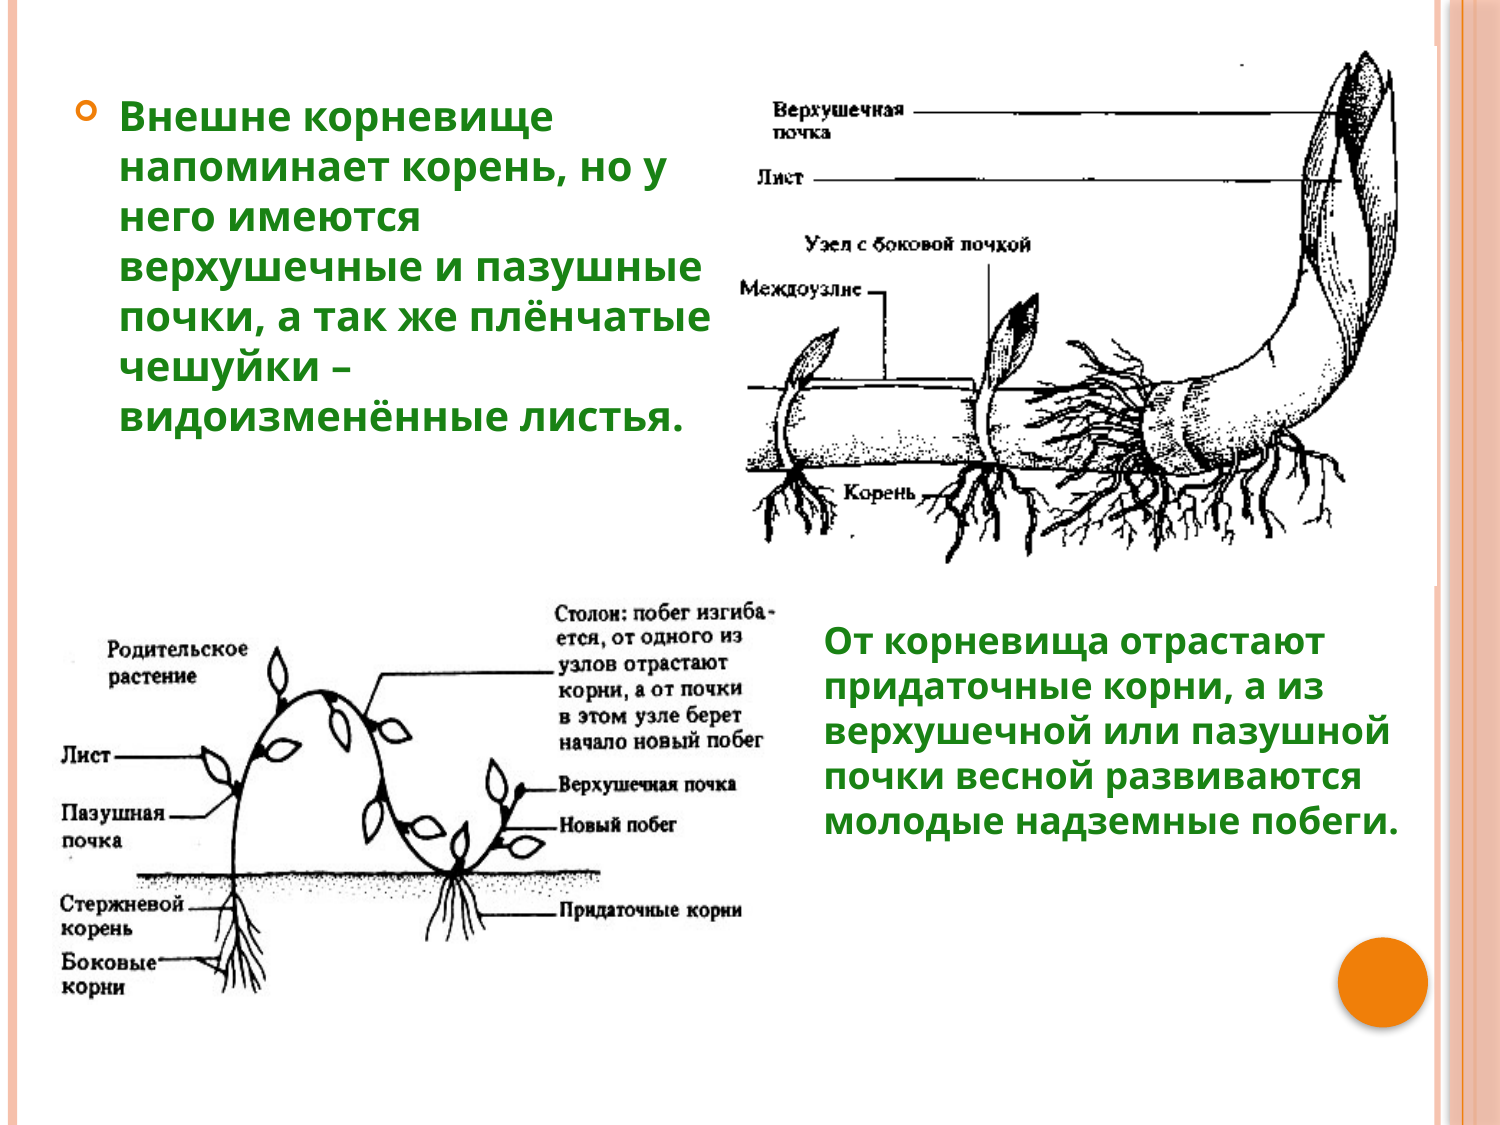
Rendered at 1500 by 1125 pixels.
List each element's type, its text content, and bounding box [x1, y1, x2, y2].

text_box От корневища отрастают придаточные корни, а из верхушечной или пазушной почки весной развиваются молодые надземные побеги. [808, 609, 1430, 850]
list Внешне корневище напоминает корень, но у него имеются верхушечные и пазушные почки, а так же плёнчатые чешуйки – видоизменённые листья. [58, 82, 708, 563]
picture [52, 46, 1437, 1006]
